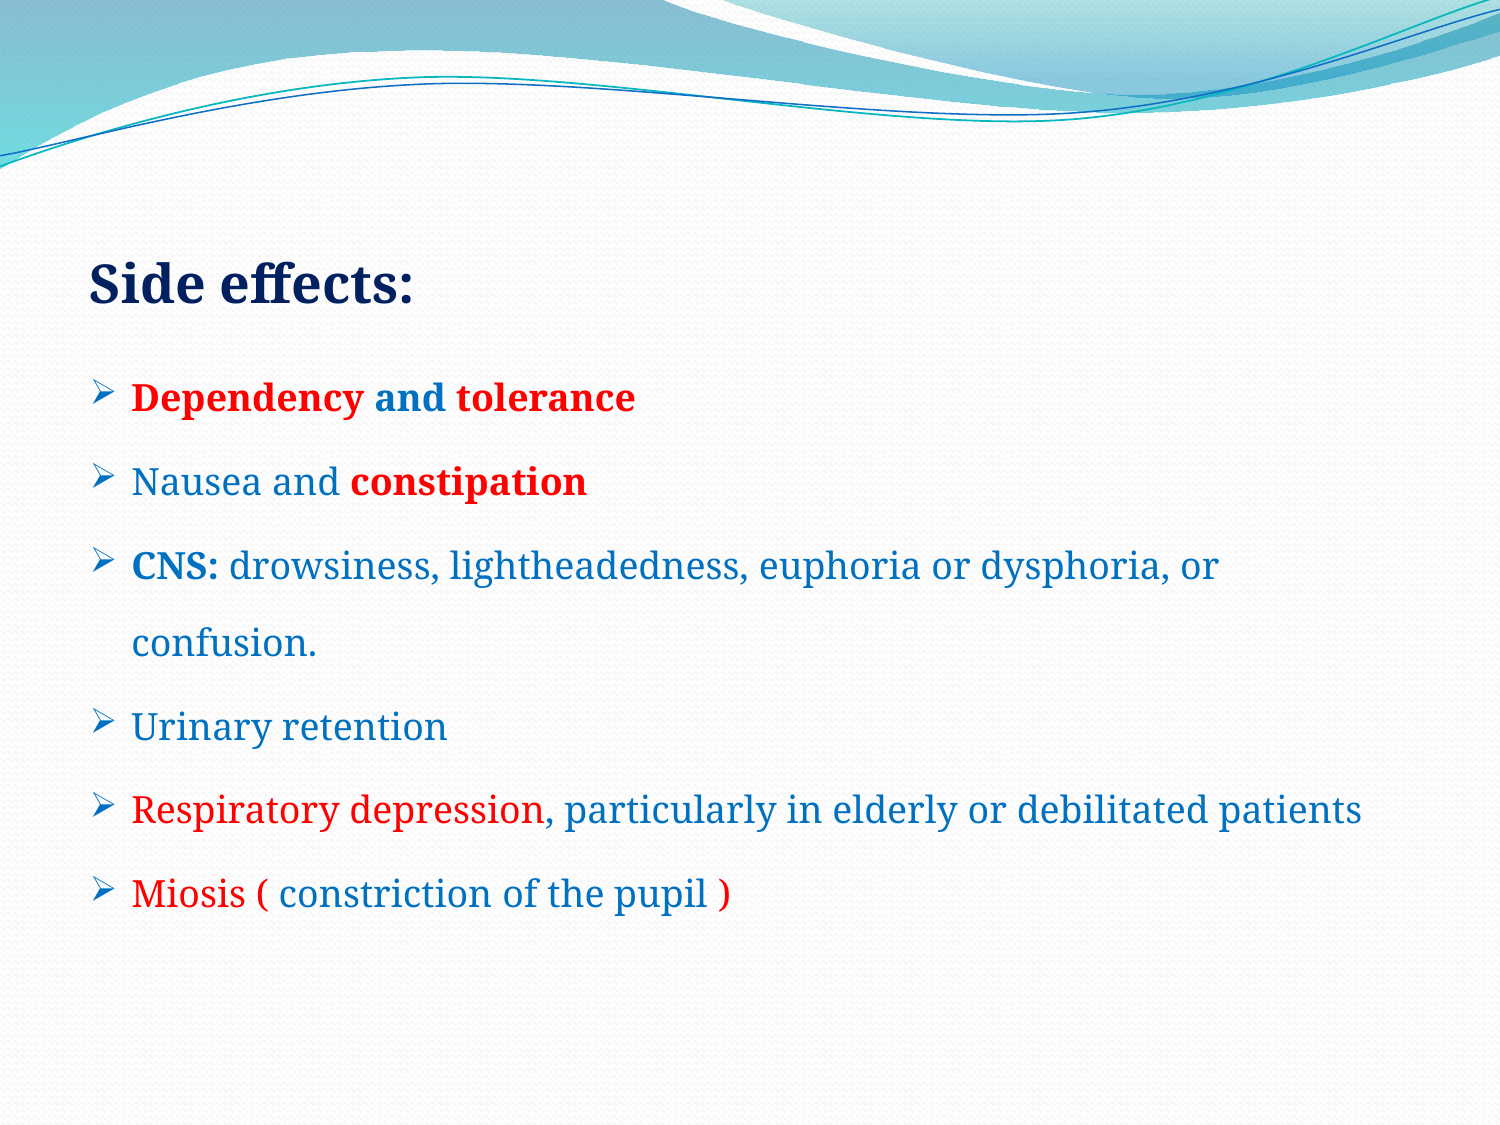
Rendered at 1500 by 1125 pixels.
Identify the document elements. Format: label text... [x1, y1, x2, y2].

list Side effects: Dependency and tolerance Nausea and constipation CNS: drowsiness, lightheadedness, euphoria or dysphoria, or confusion. Urinary retention Respiratory depression, particularly in elderly or debilitated patients Miosis ( constriction of the pupil ) [75, 242, 1425, 963]
